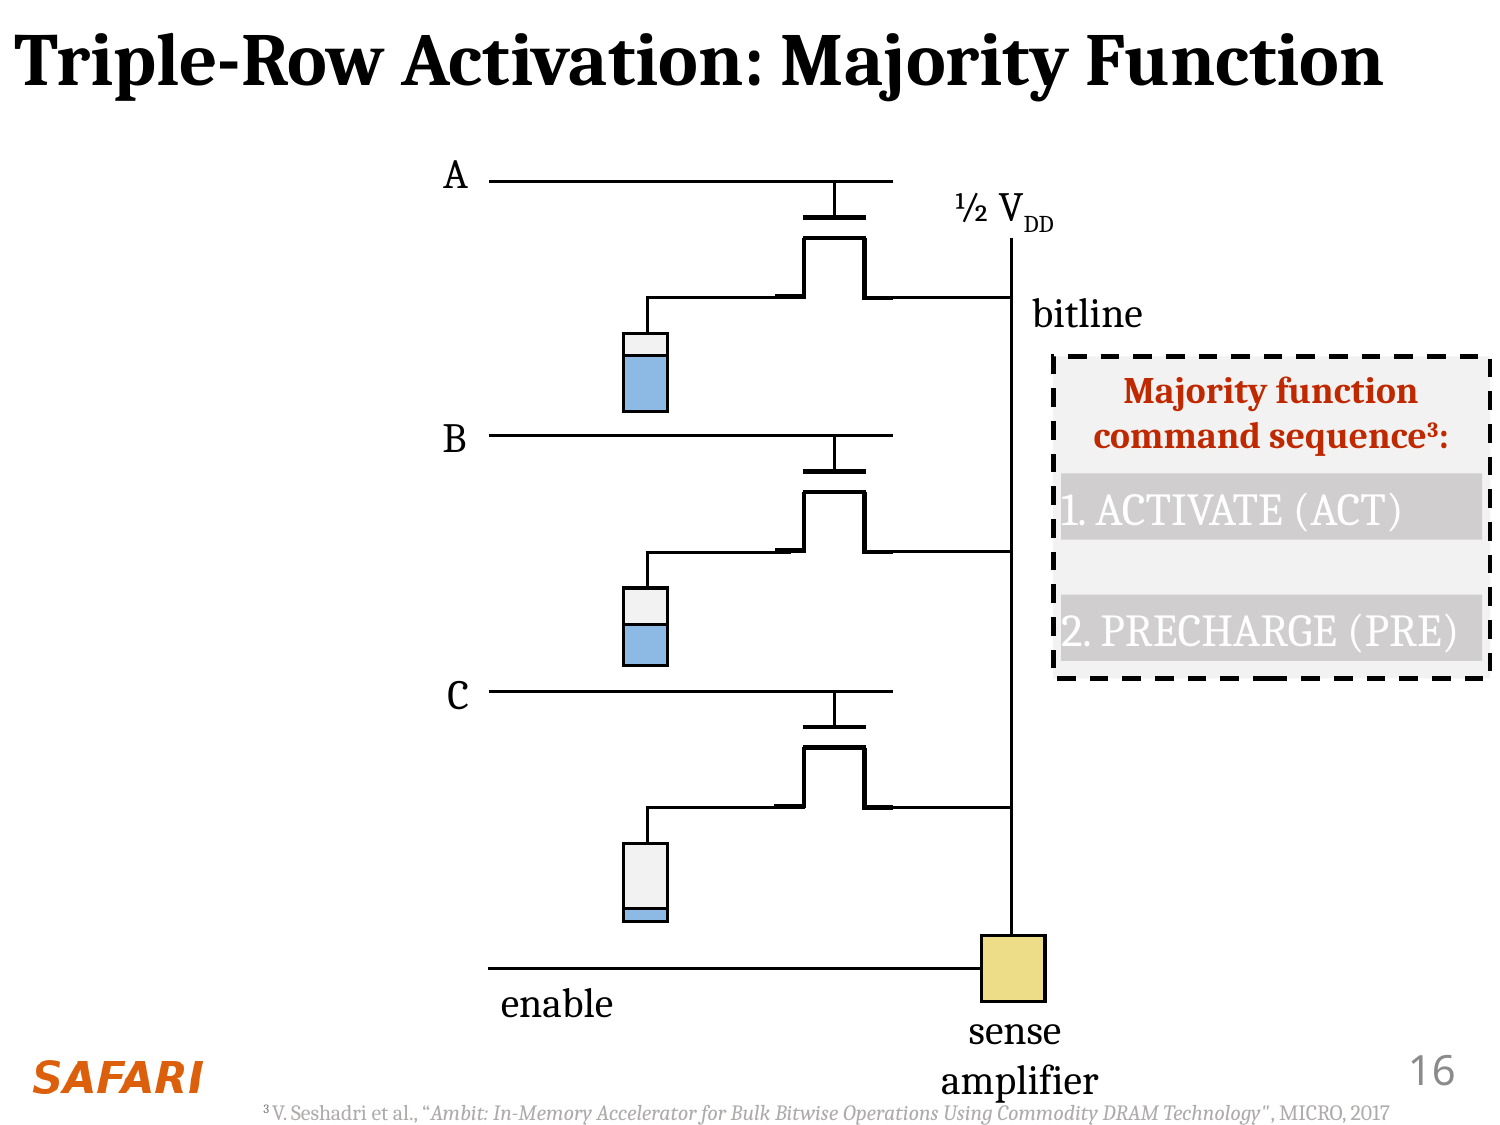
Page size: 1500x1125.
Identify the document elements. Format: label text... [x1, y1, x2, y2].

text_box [426, 402, 1011, 666]
text_box 3 V. Seshadri et al., “Ambit: In-Memory Accelerator for Bulk Bitwise Operations Using Commodity DRAM Technology", MICRO, 2017 [248, 1091, 1470, 1125]
picture [31, 1051, 209, 1104]
text_box [1181, 355, 1491, 680]
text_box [482, 172, 1181, 1112]
text_box 1. ACTIVATE (ACT) [1181, 472, 1483, 541]
text_box Majority function command sequence3: [1181, 358, 1490, 464]
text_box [427, 139, 1011, 402]
text_box 2. PRECHARGE (PRE) [1181, 594, 1483, 662]
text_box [430, 660, 1011, 922]
title Triple-Row Activation: Majority Function [0, 13, 1475, 135]
